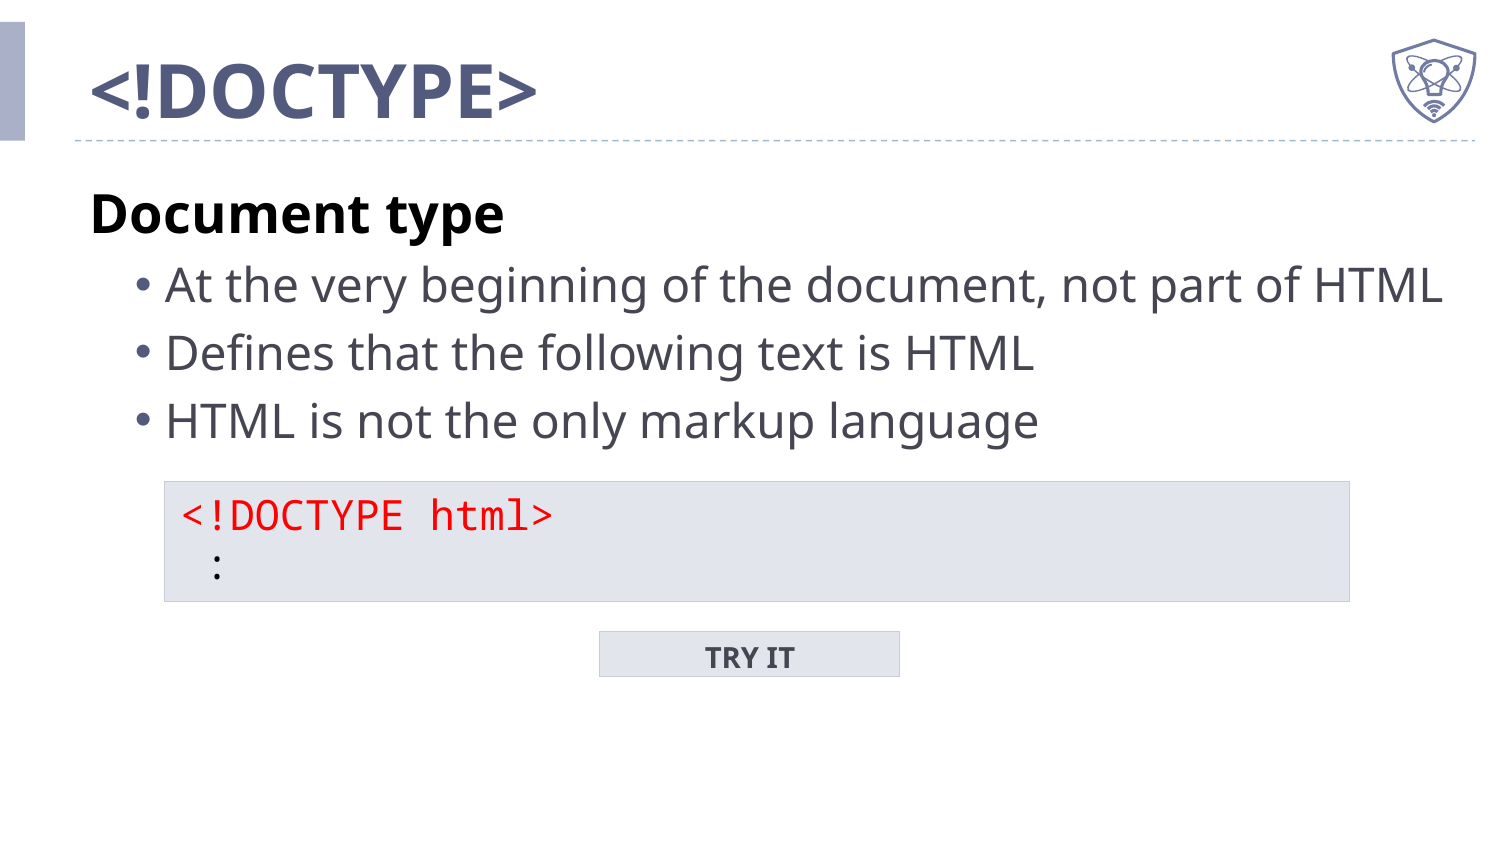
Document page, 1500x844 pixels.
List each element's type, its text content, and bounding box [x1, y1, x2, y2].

title <!DOCTYPE> [75, 18, 1475, 141]
list Document type At the very beginning of the document, not part of HTML Defines that the following text is HTML HTML is not the only markup language [75, 171, 1475, 835]
text_box TRY IT [599, 631, 900, 677]
text_box <!DOCTYPE html> : [164, 481, 1350, 602]
